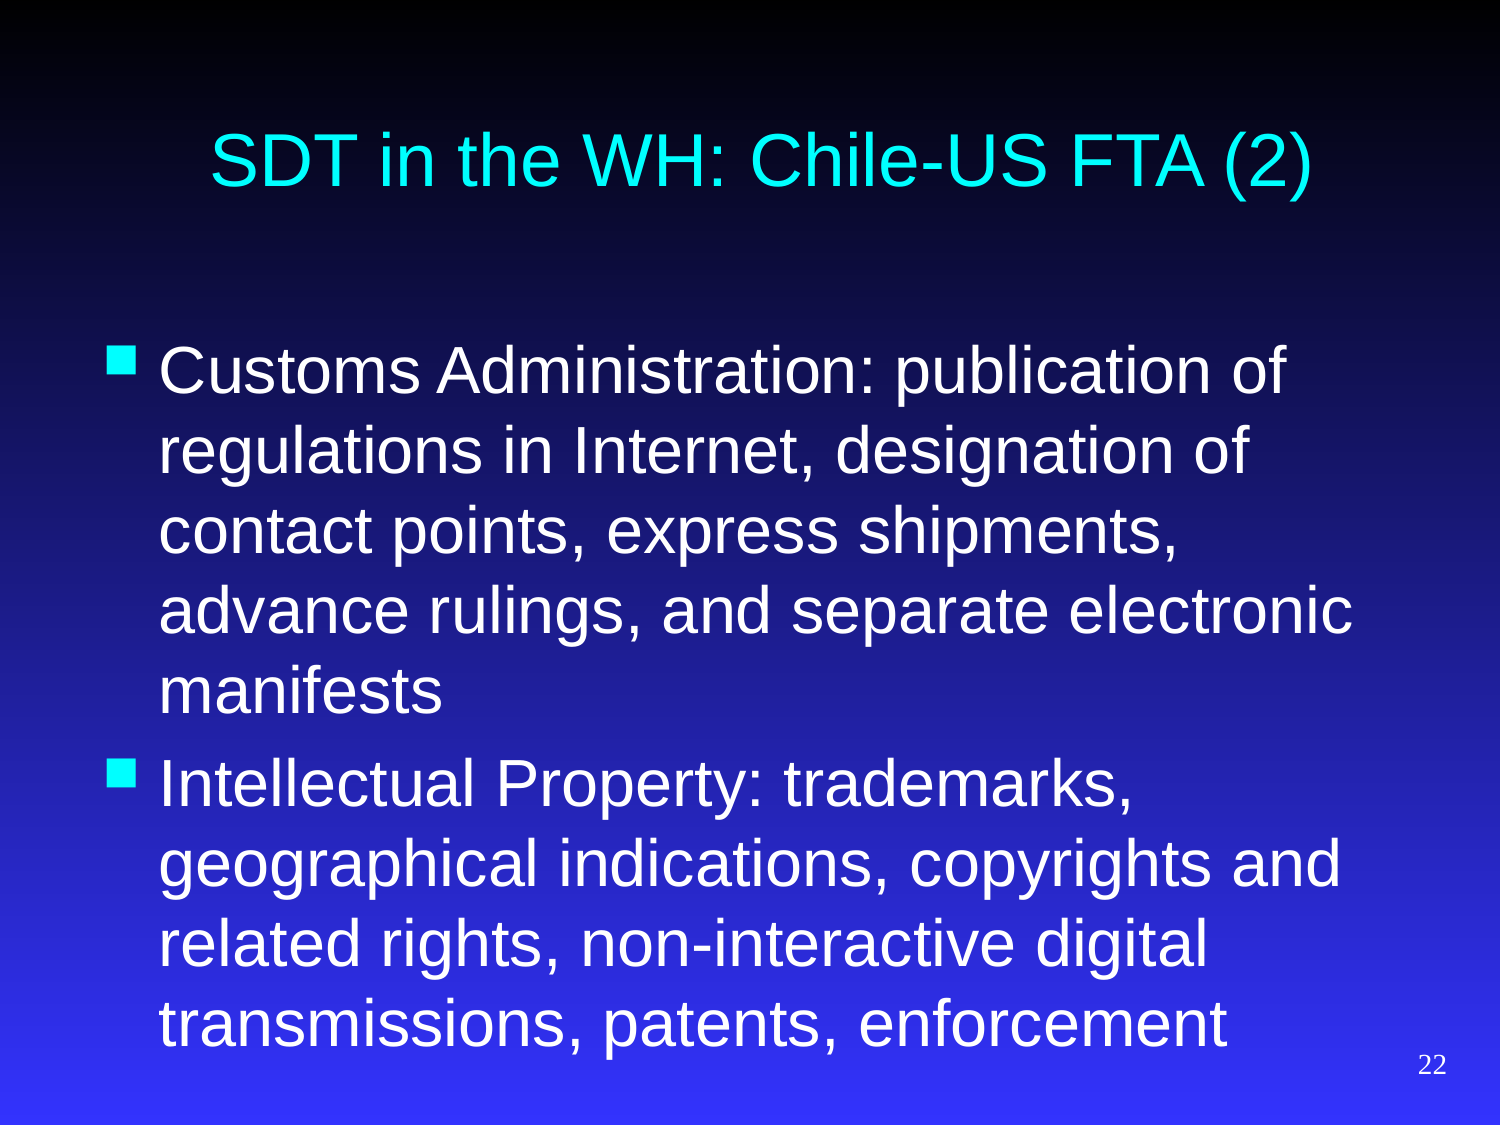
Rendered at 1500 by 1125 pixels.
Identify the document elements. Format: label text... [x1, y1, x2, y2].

slide_number 22 [1149, 1024, 1463, 1101]
title SDT in the WH: Chile-US FTA (2) [74, 62, 1451, 251]
list Customs Administration: publication of regulations in Internet, designation of contact points, express shipments, advance rulings, and separate electronic manifests Intellectual Property: trademarks, geographical indications, copyrights and related rights, non-interactive digital transmissions, patents, enforcement [87, 318, 1468, 995]
